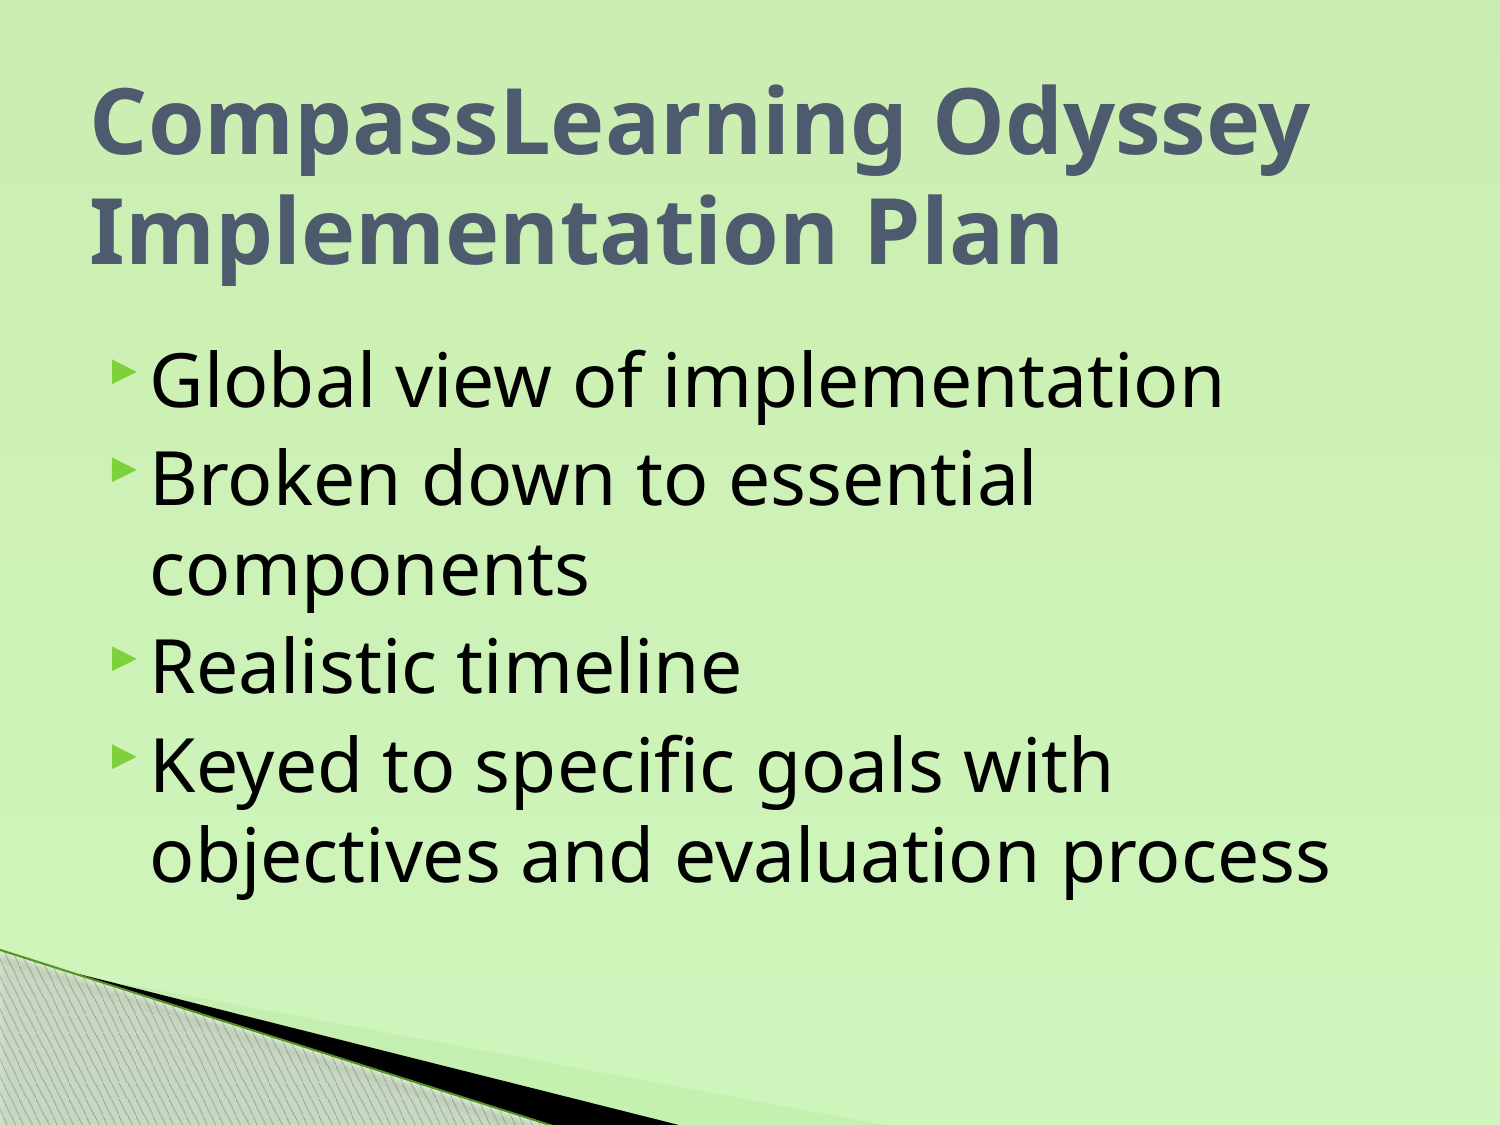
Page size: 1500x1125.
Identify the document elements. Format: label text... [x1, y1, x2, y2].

title CompassLearning Odyssey Implementation Plan [75, 45, 1425, 300]
list Global view of implementation Broken down to essential components Realistic timeline Keyed to specific goals with objectives and evaluation process [75, 324, 1425, 986]
